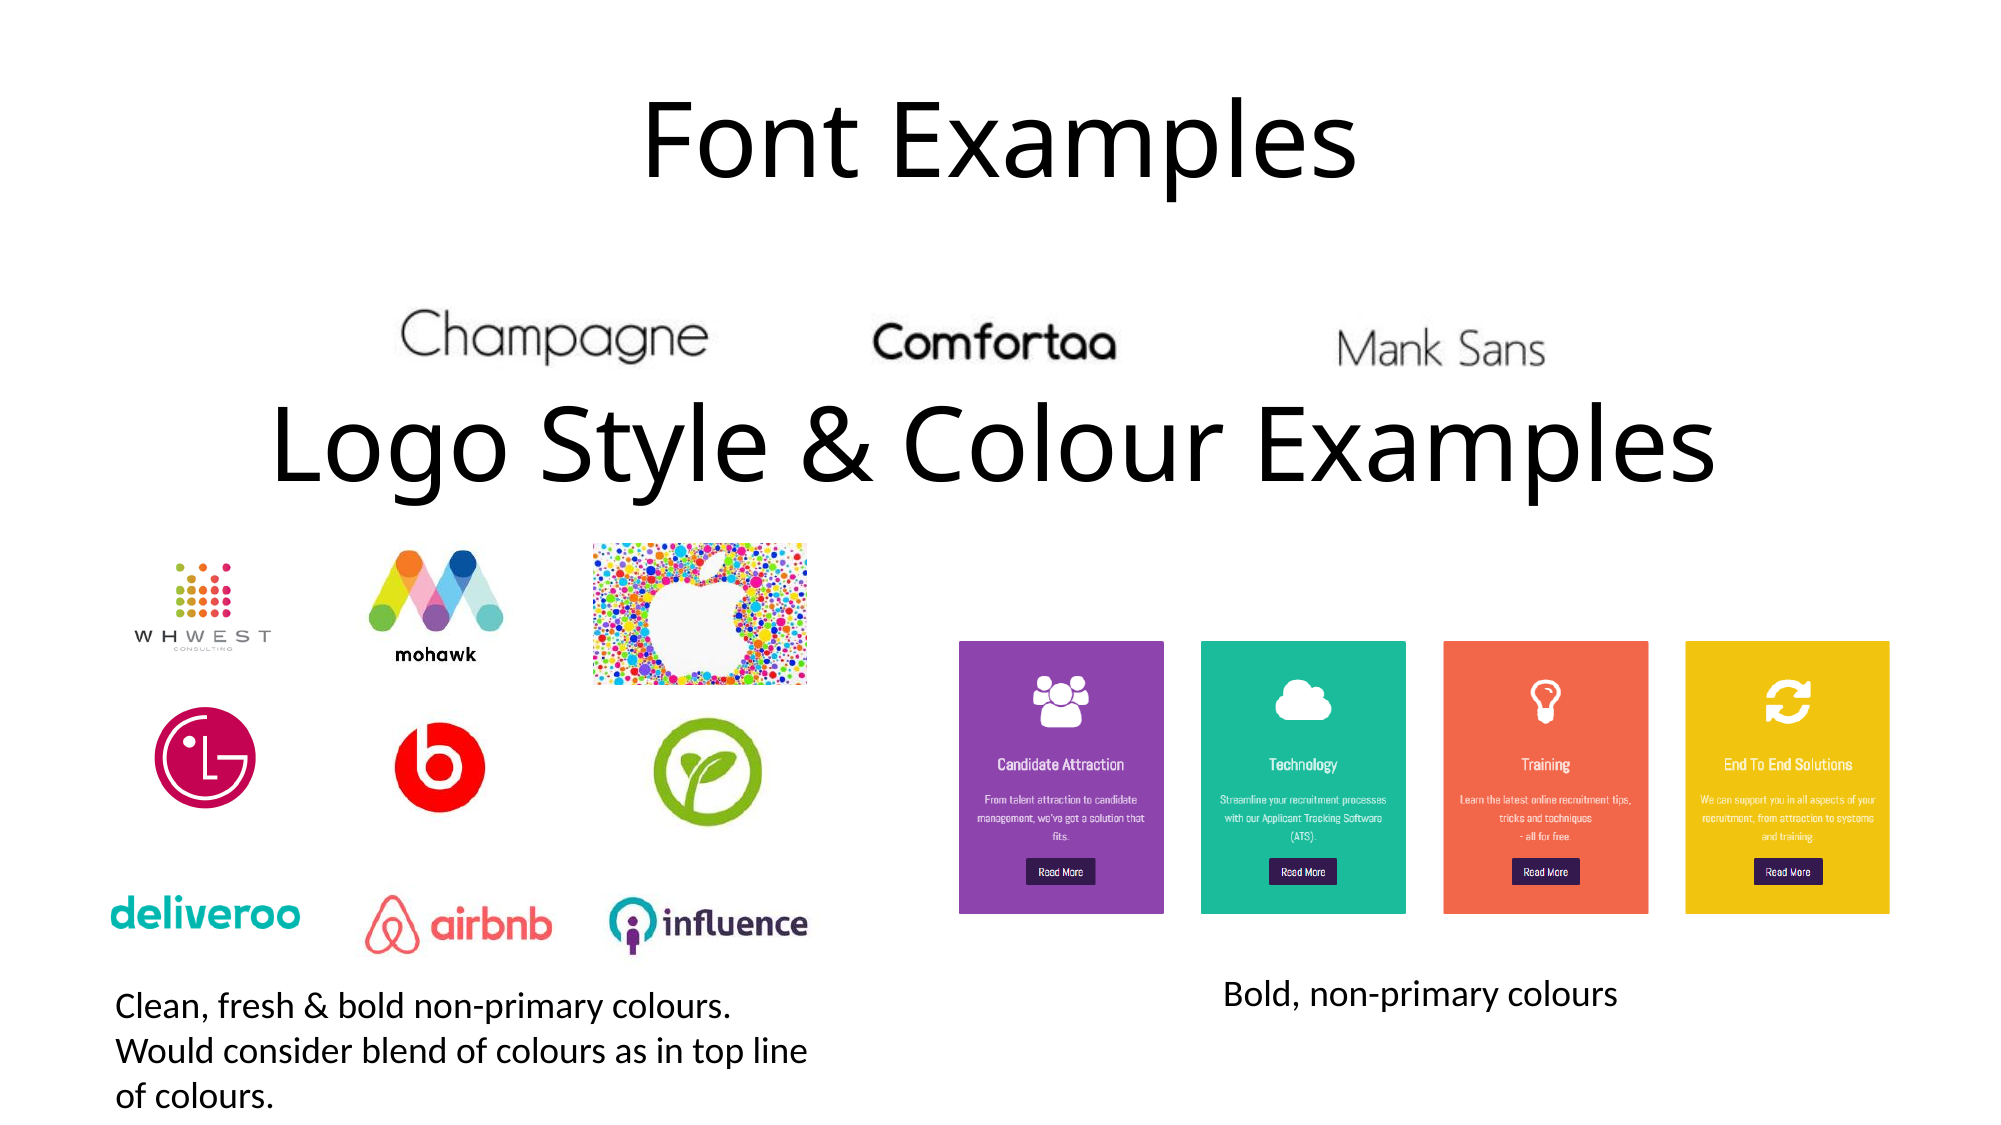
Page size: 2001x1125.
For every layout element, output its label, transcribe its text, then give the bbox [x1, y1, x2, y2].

picture [1208, 290, 1681, 403]
picture [355, 542, 516, 668]
picture [331, 282, 780, 388]
picture [959, 640, 1890, 916]
picture [821, 301, 1167, 386]
picture [363, 710, 487, 824]
text_box Logo Style & Colour Examples [244, 382, 1744, 512]
picture [355, 884, 841, 981]
picture [142, 706, 268, 809]
picture [130, 558, 280, 658]
picture [555, 543, 860, 883]
picture [77, 861, 333, 962]
text_box Clean, fresh & bold non-primary colours. Would consider blend of colours as in top line of colours. [100, 973, 830, 1124]
text_box Bold, non-primary colours [1208, 961, 1723, 1022]
title Font Examples [249, 78, 1750, 208]
